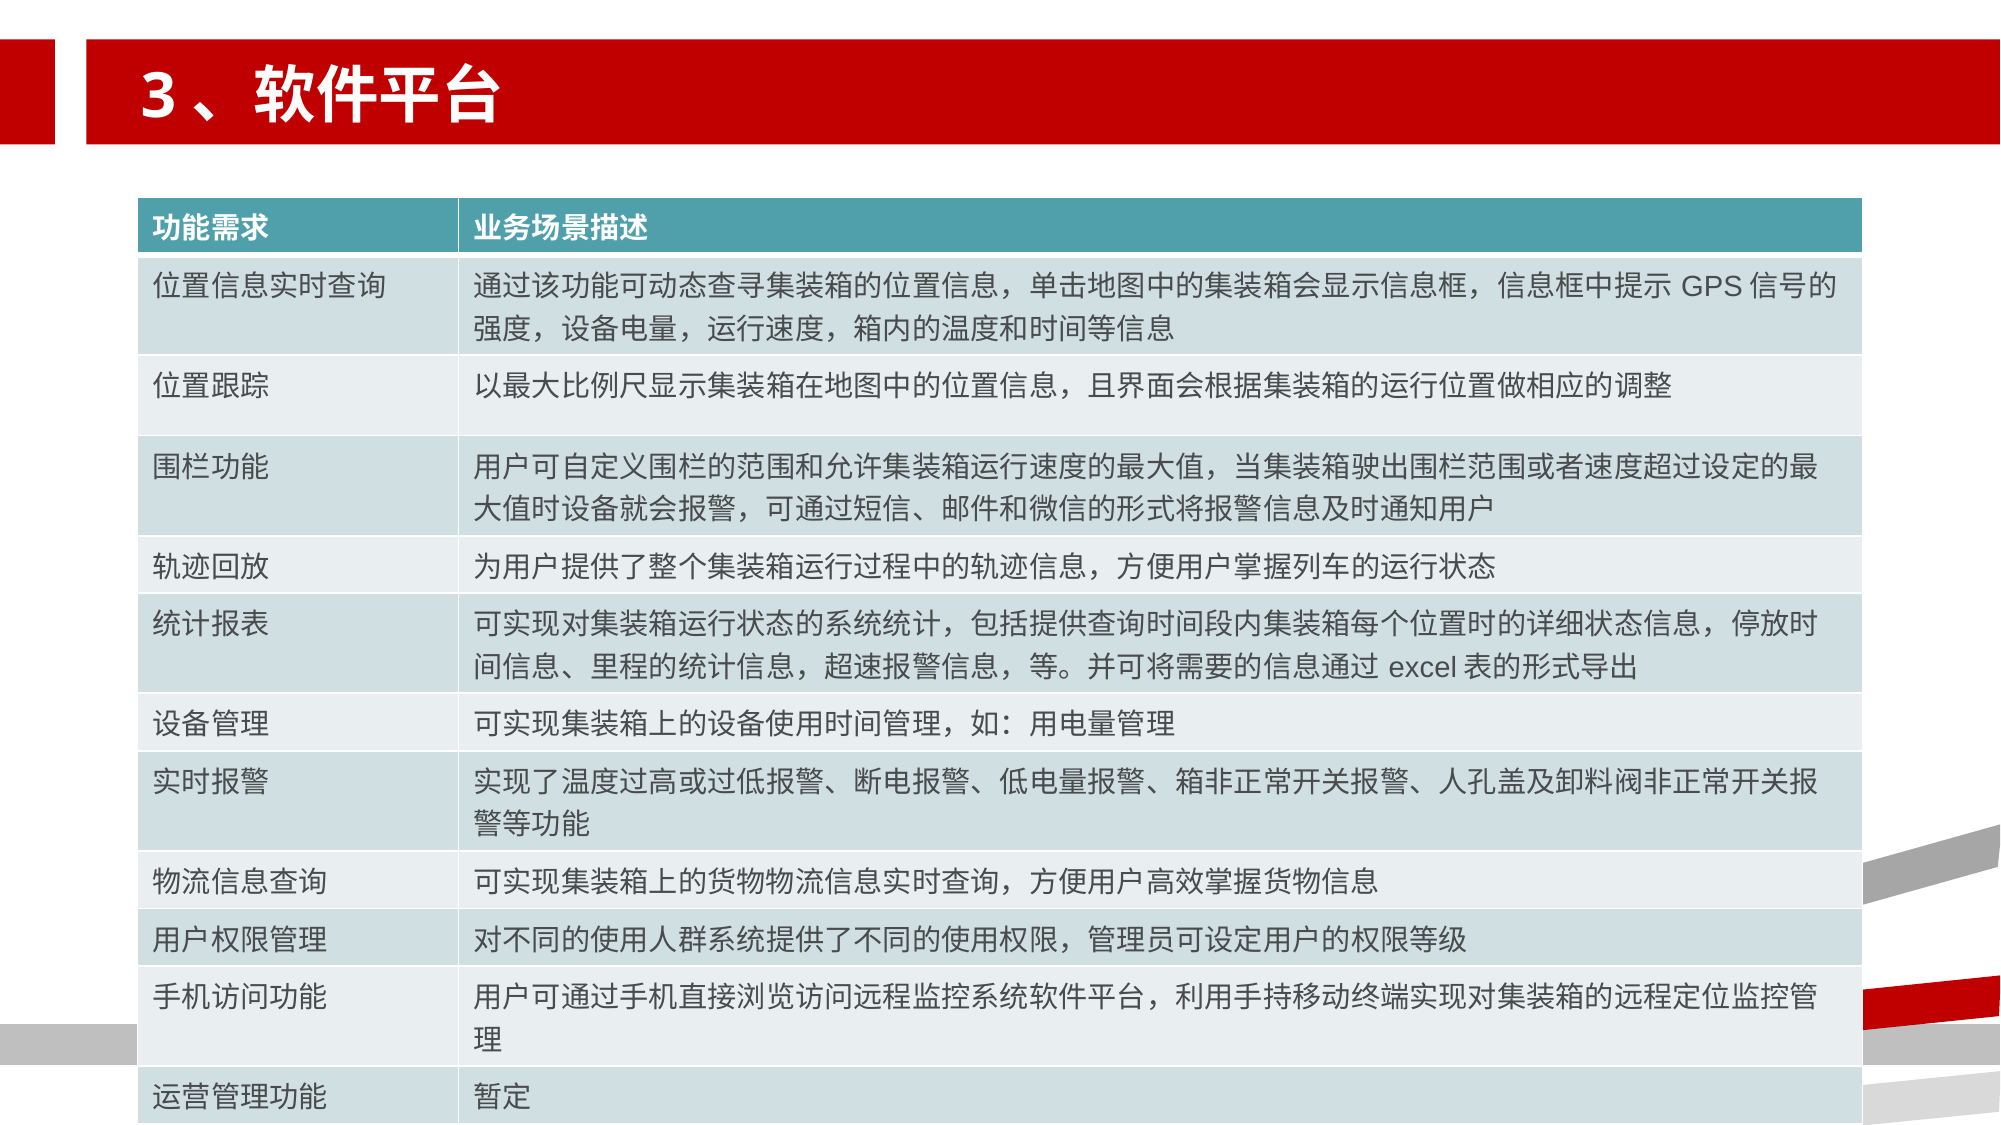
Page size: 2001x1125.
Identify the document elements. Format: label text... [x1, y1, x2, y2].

table_cell 统计报表 [138, 594, 458, 692]
table_cell 通过该功能可动态查寻集装箱的位置信息，单击地图中的集装箱会显示信息框，信息框中提示GPS信号的强度，设备电量，运行速度，箱内的温度和时间等信息 [459, 258, 1862, 354]
table_cell 手机访问功能 [138, 967, 458, 1065]
table_cell 实时报警 [138, 752, 458, 850]
table_header 业务场景描述 [459, 198, 1862, 252]
table_cell 可实现集装箱上的货物物流信息实时查询，方便用户高效掌握货物信息 [459, 852, 1862, 908]
table_cell 物流信息查询 [138, 852, 458, 908]
table_cell 用户可通过手机直接浏览访问远程监控系统软件平台，利用手持移动终端实现对集装箱的远程定位监控管理 [459, 967, 1862, 1065]
table_cell 位置跟踪 [138, 356, 458, 435]
table_cell 设备管理 [138, 694, 458, 750]
table_cell 轨迹回放 [138, 537, 458, 592]
title 3、软件平台 [109, 40, 1835, 154]
table_cell 以最大比例尺显示集装箱在地图中的位置信息，且界面会根据集装箱的运行位置做相应的调整 [459, 356, 1862, 435]
table_cell 对不同的使用人群系统提供了不同的使用权限，管理员可设定用户的权限等级 [459, 909, 1862, 965]
table_cell 为用户提供了整个集装箱运行过程中的轨迹信息，方便用户掌握列车的运行状态 [459, 537, 1862, 592]
table_cell 暂定 [459, 1067, 1862, 1123]
table_cell 可实现集装箱上的设备使用时间管理，如：用电量管理 [459, 694, 1862, 750]
table_cell 运营管理功能 [138, 1067, 458, 1123]
table_header 功能需求 [138, 198, 458, 252]
table_cell 用户权限管理 [138, 909, 458, 965]
table_cell 围栏功能 [138, 436, 458, 535]
table_cell 可实现对集装箱运行状态的系统统计，包括提供查询时间段内集装箱每个位置时的详细状态信息，停放时间信息、里程的统计信息，超速报警信息，等。并可将需要的信息通过excel表的形式导出 [459, 594, 1862, 692]
table_cell 位置信息实时查询 [138, 258, 458, 354]
table_cell 用户可自定义围栏的范围和允许集装箱运行速度的最大值，当集装箱驶出围栏范围或者速度超过设定的最大值时设备就会报警，可通过短信、邮件和微信的形式将报警信息及时通知用户 [459, 436, 1862, 535]
table_cell 实现了温度过高或过低报警、断电报警、低电量报警、箱非正常开关报警、人孔盖及卸料阀非正常开关报警等功能 [459, 752, 1862, 850]
